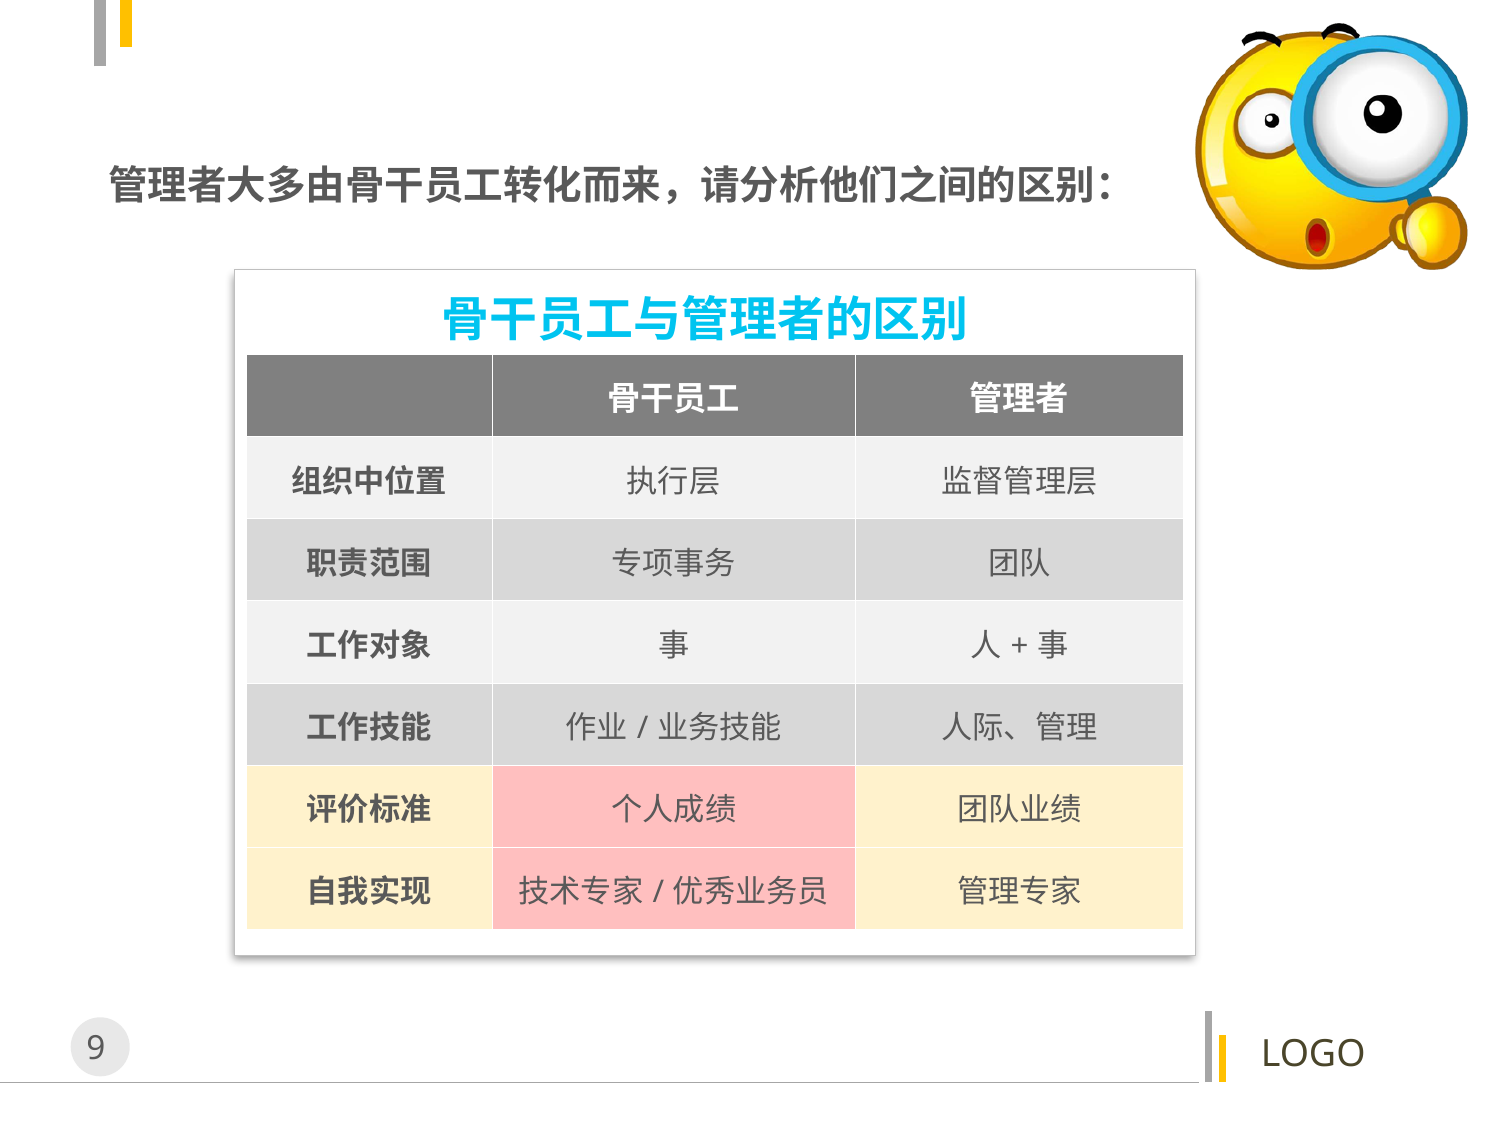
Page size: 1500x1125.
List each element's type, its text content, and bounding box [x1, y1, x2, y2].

table_cell 作业/业务技能 [493, 684, 855, 765]
table_cell 人际、管理 [856, 684, 1183, 765]
table_cell 职责范围 [247, 519, 492, 600]
table_cell 团队业绩 [856, 766, 1183, 847]
table_cell 管理专家 [856, 848, 1183, 929]
table_cell 专项事务 [493, 519, 855, 600]
table_cell 工作对象 [247, 601, 492, 683]
table_header [247, 355, 492, 436]
text_box 骨干员工与管理者的区别 [391, 281, 1020, 354]
table_cell 技术专家/优秀业务员 [493, 848, 855, 929]
table_cell 团队 [856, 519, 1183, 600]
table_cell 自我实现 [247, 848, 492, 929]
table_cell 组织中位置 [247, 437, 492, 518]
table_header 管理者 [856, 355, 1183, 436]
table_cell 评价标准 [247, 766, 492, 847]
table_cell 监督管理层 [856, 437, 1183, 518]
text_box [234, 269, 1196, 955]
table_cell 人+事 [856, 601, 1183, 683]
picture [1195, 23, 1468, 270]
table_cell 执行层 [493, 437, 855, 518]
table_cell 工作技能 [247, 684, 492, 765]
text_box 管理者大多由骨干员工转化而来，请分析他们之间的区别： [93, 128, 1190, 215]
table_cell 个人成绩 [493, 766, 855, 847]
table_header 骨干员工 [493, 355, 855, 436]
table_cell 事 [493, 601, 855, 683]
